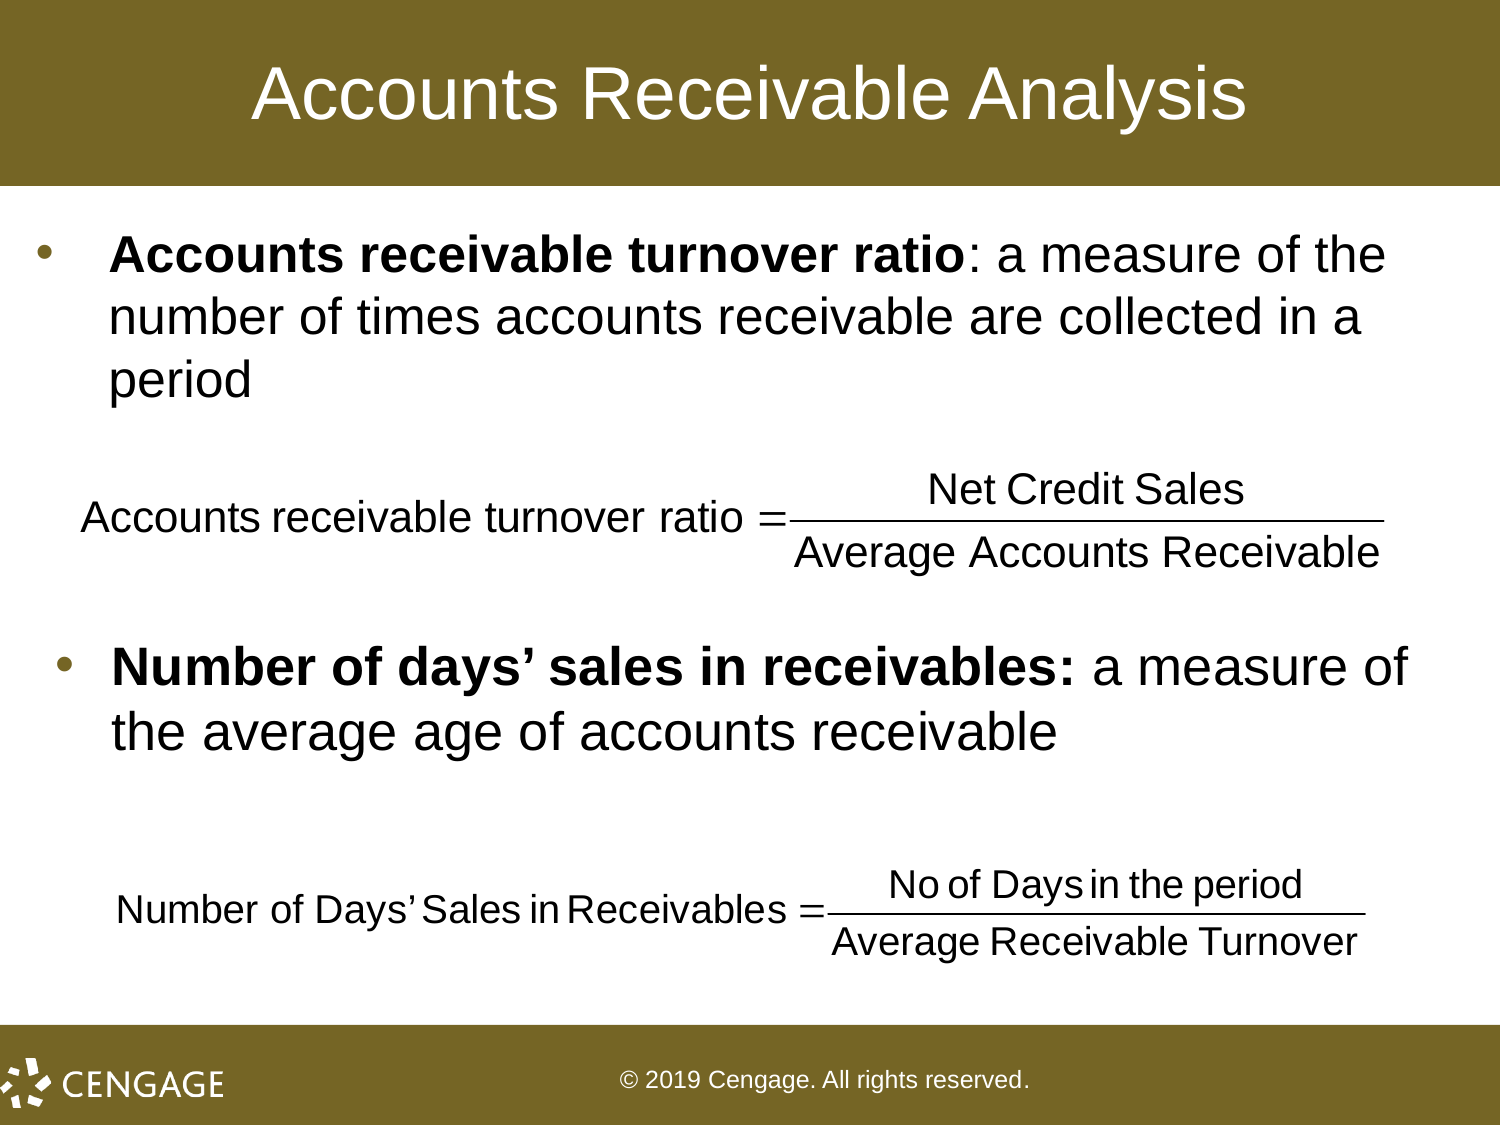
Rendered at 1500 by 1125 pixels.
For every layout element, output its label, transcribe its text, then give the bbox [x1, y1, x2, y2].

list Accounts receivable turnover ratio: a measure of the number of times accounts receivable are collected in a period [20, 212, 1484, 417]
title Accounts Receivable Analysis [7, 4, 1493, 175]
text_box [72, 461, 1395, 585]
picture [0, 1058, 223, 1108]
list Number of days’ sales in receivables: a measure of the average age of accounts receivable [40, 624, 1467, 815]
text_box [111, 859, 1374, 971]
